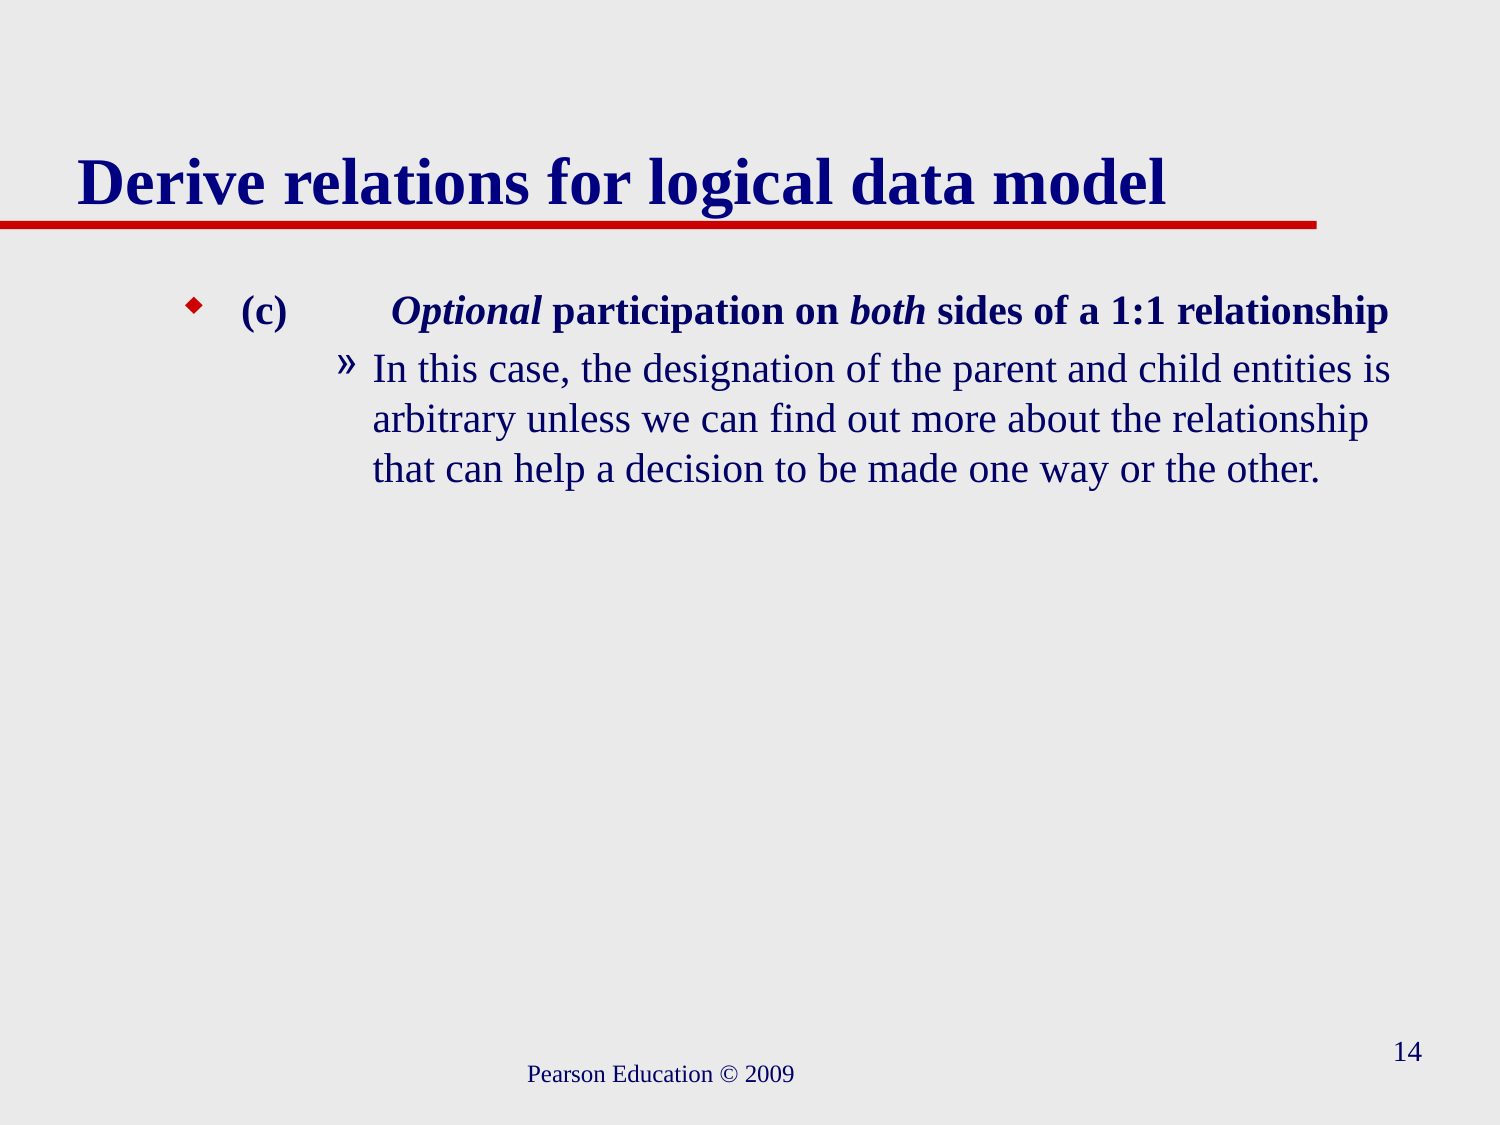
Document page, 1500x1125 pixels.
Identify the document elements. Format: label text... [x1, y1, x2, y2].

list (c) Optional participation on both sides of a 1:1 relationship In this case, the designation of the parent and child entities is arbitrary unless we can find out more about the relationship that can help a decision to be made one way or the other. [169, 274, 1438, 951]
slide_number 14 [1124, 1012, 1438, 1088]
text_box Pearson Education © 2009 [512, 1050, 1038, 1095]
title Derive relations for logical data model [62, 43, 1338, 226]
